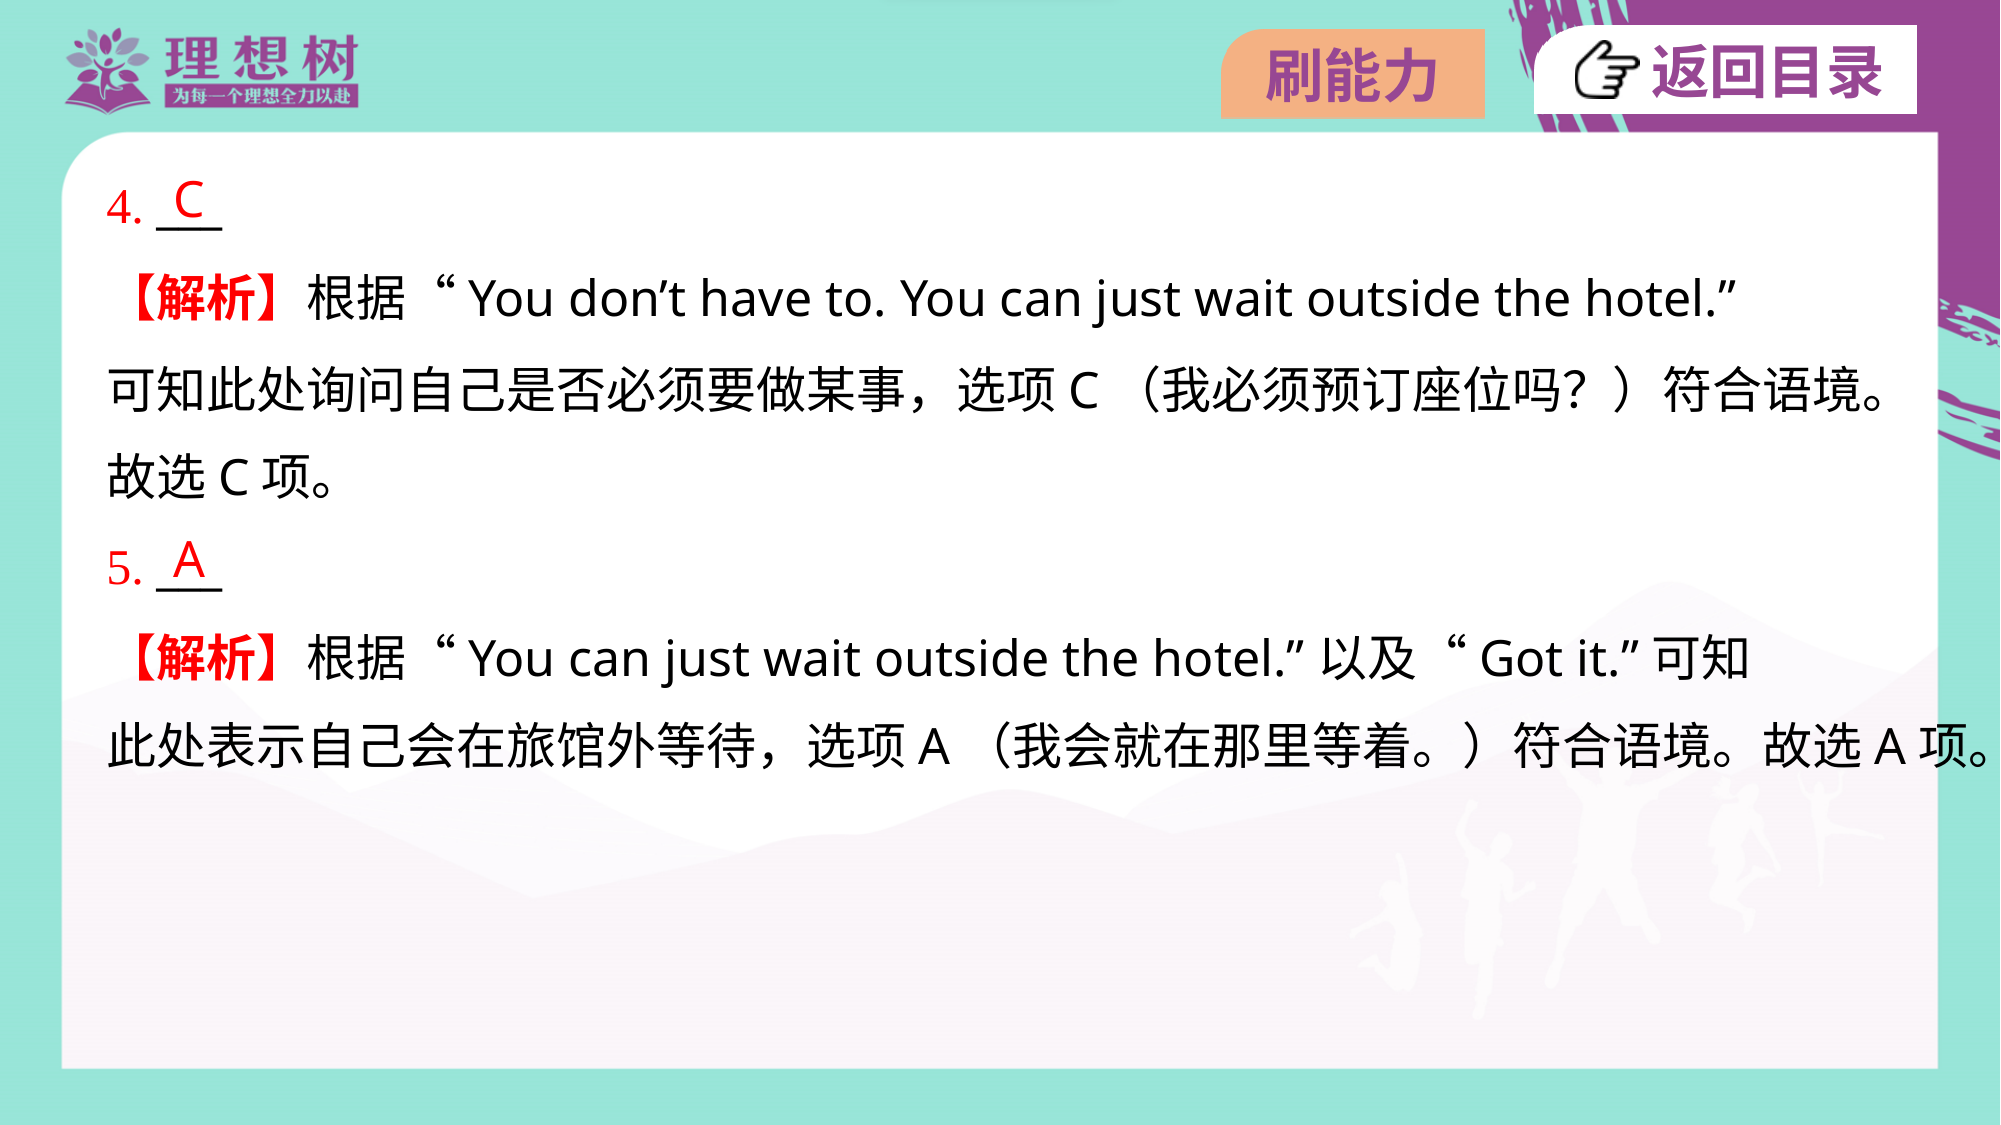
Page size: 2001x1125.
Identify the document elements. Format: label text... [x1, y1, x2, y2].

text_box 5. ___ [106, 504, 1895, 585]
text_box 4. ___ [106, 143, 1895, 224]
text_box 【解析】根据“You don’t have to. You can just wait outside the hotel.” 可知此处询问自己是否必须要做某事，选项C（我必须预订座位吗？）符合语境。 故选C项。 [106, 234, 1895, 497]
text_box A [159, 498, 221, 578]
text_box 【解析】根据“You can just wait outside the hotel.”以及“Got it.”可知 此处表示自己会在旅馆外等待，选项A（我会就在那里等着。）符合语境。故选A项。 [106, 595, 1895, 765]
text_box C [159, 137, 221, 217]
picture [0, 0, 2000, 1125]
